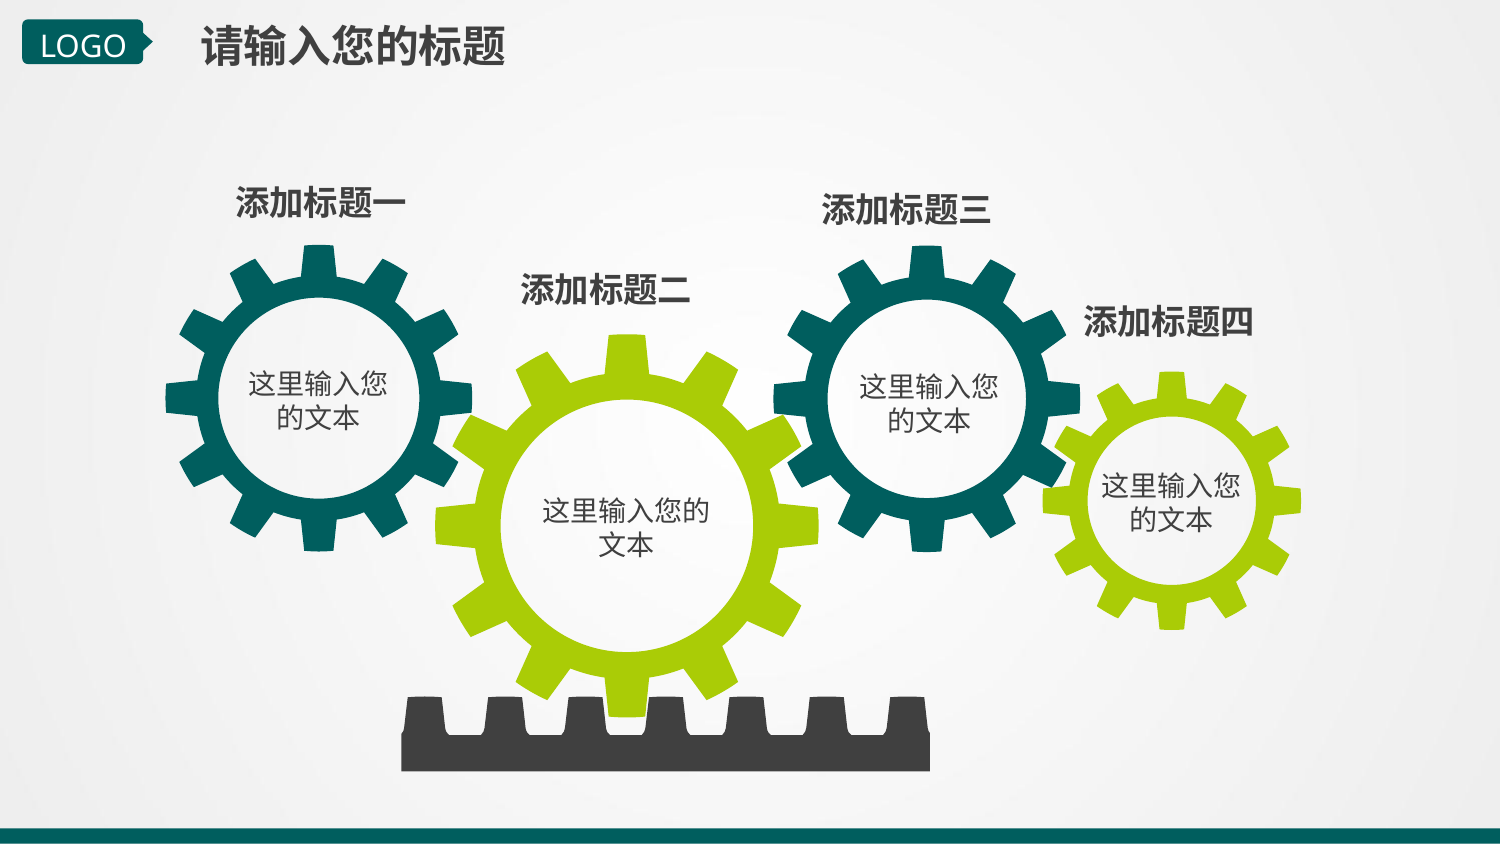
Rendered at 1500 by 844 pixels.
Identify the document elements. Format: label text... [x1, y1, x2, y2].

text_box 添加标题三 [806, 180, 1024, 237]
text_box [143, 24, 153, 59]
text_box [773, 245, 1081, 553]
text_box 这里输入您的文本 [1079, 461, 1264, 544]
text_box 这里输入您的文本 [837, 362, 1023, 445]
text_box [165, 244, 473, 552]
text_box 添加标题一 [220, 173, 438, 230]
text_box 请输入您的标题 [154, 11, 600, 79]
text_box [401, 696, 930, 772]
picture [0, 0, 1500, 828]
text_box LOGO [25, 18, 143, 71]
text_box 这里输入您的文本 [524, 486, 730, 569]
text_box [435, 334, 819, 718]
text_box 添加标题二 [506, 261, 723, 318]
text_box [1042, 371, 1302, 631]
text_box 添加标题四 [1068, 292, 1285, 349]
text_box 这里输入您的文本 [226, 358, 412, 442]
